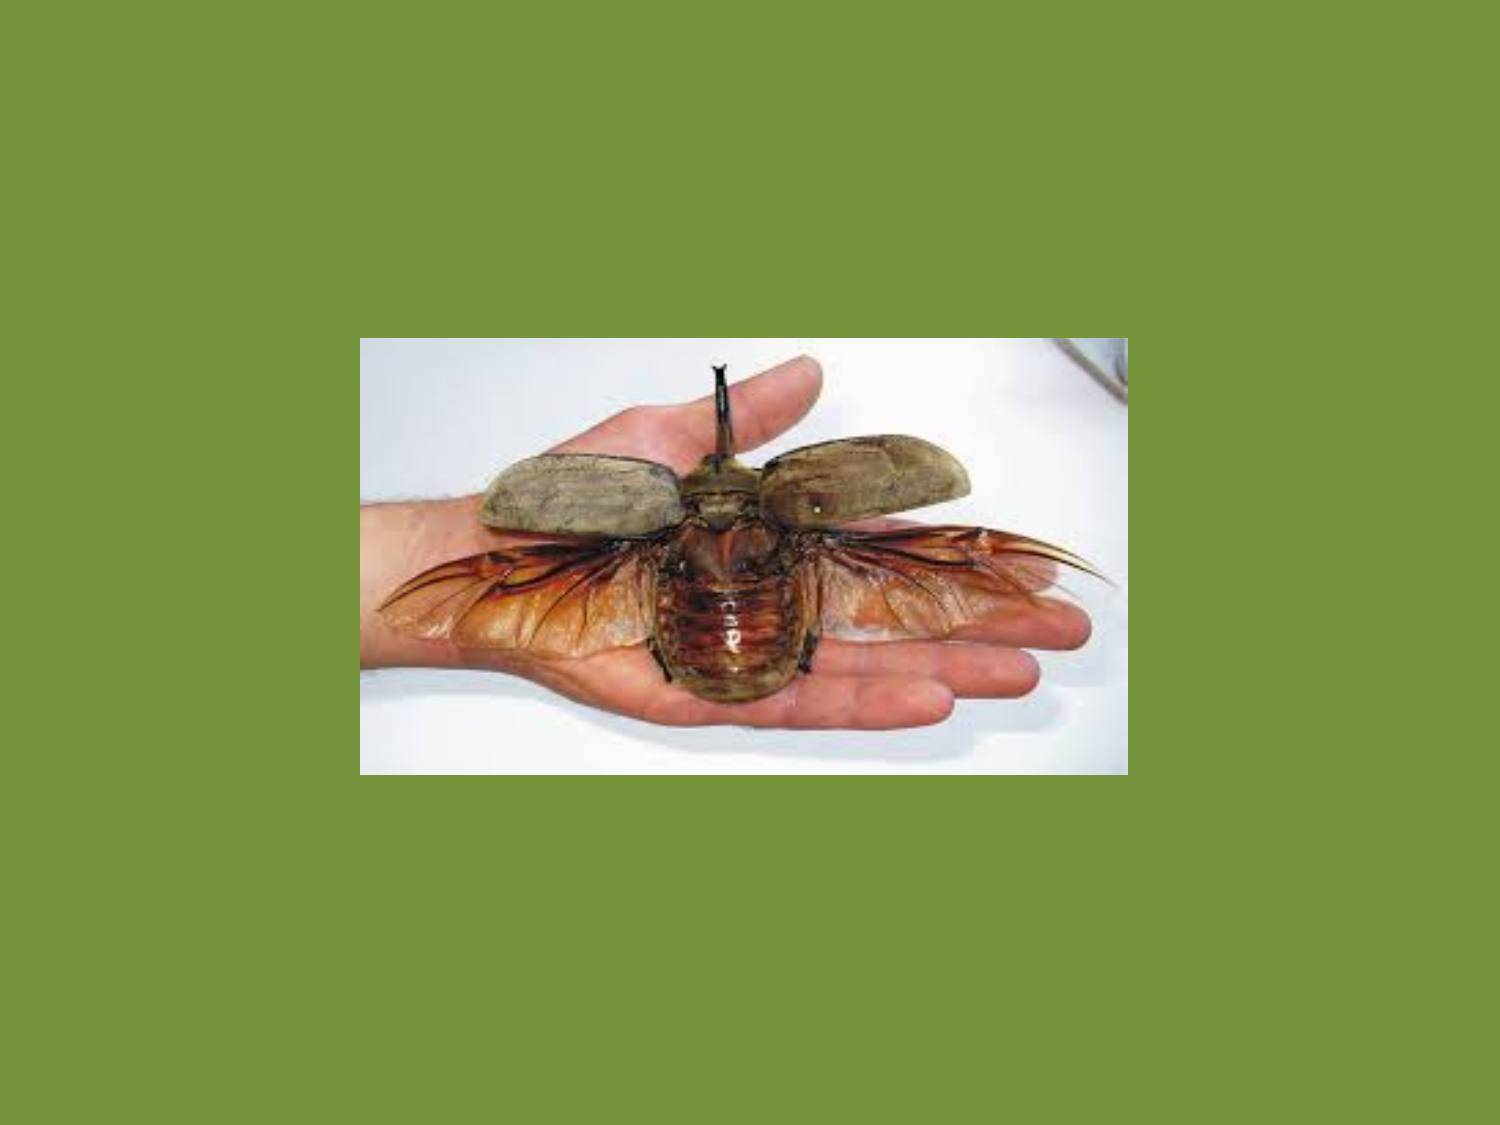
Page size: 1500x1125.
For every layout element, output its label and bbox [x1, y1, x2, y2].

list [359, 337, 1129, 775]
